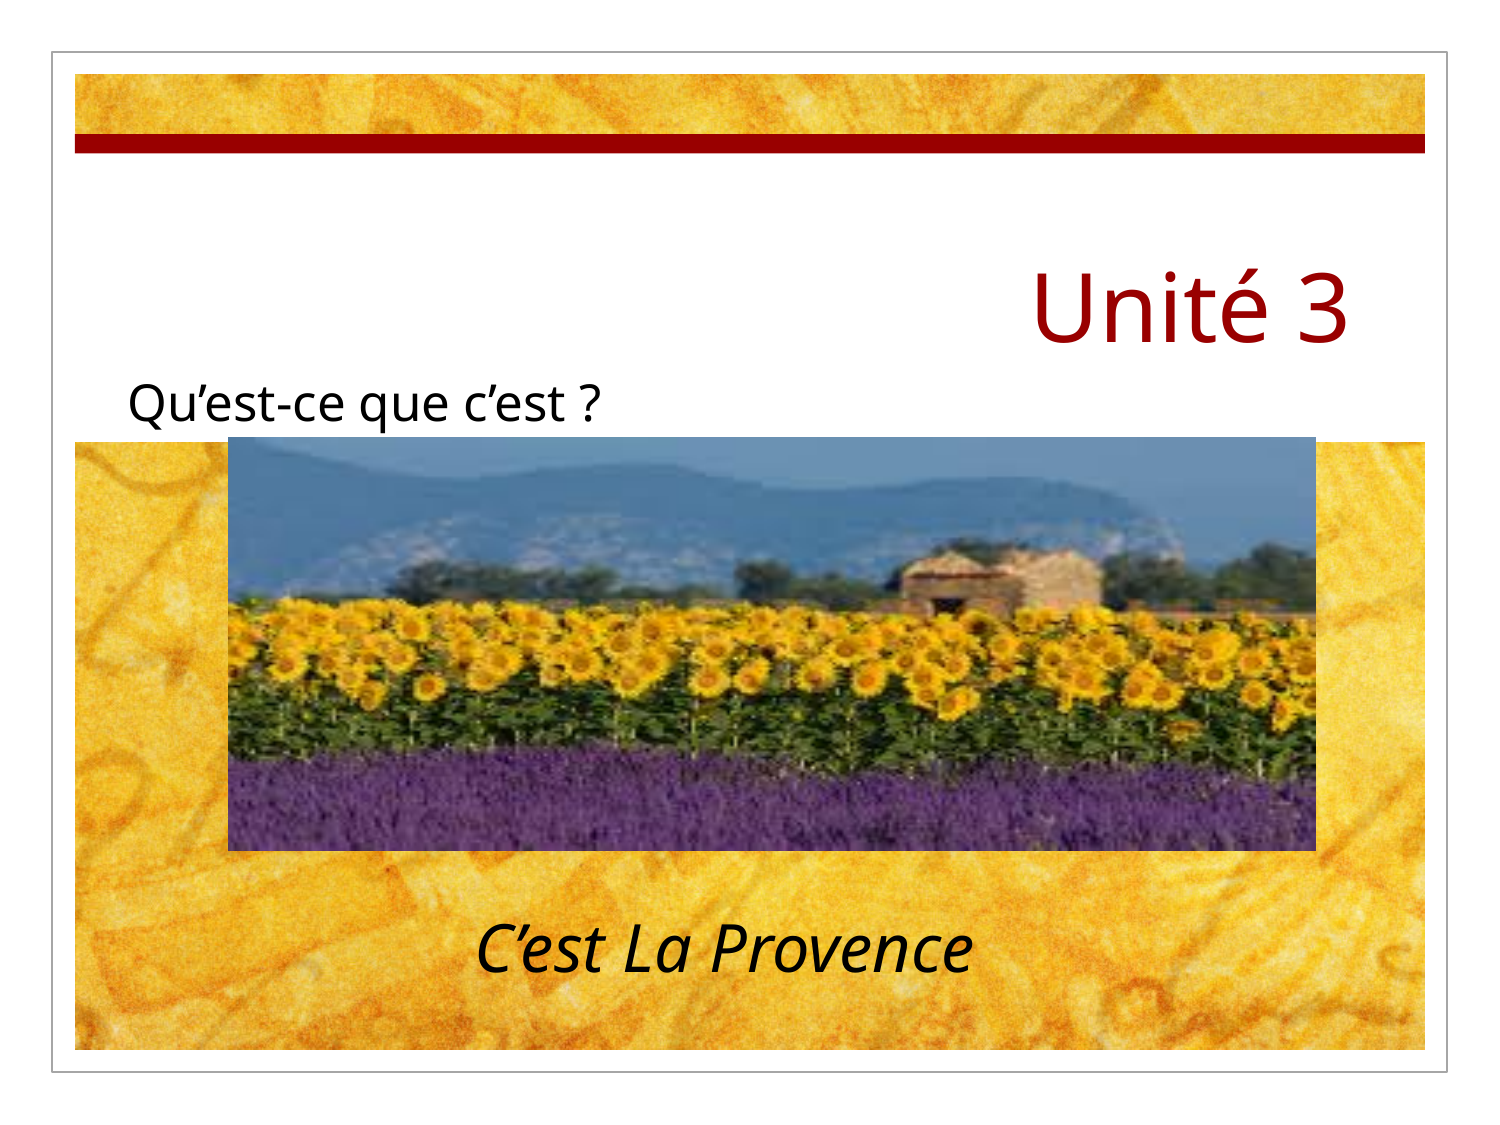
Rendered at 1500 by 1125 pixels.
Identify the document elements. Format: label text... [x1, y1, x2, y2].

picture [75, 74, 1425, 134]
text_box C’est La Provence [459, 898, 1008, 994]
subtitle Qu’est-ce que c’est ? [112, 362, 1392, 439]
picture [75, 436, 1425, 1050]
title Unité 3 [112, 158, 1392, 362]
